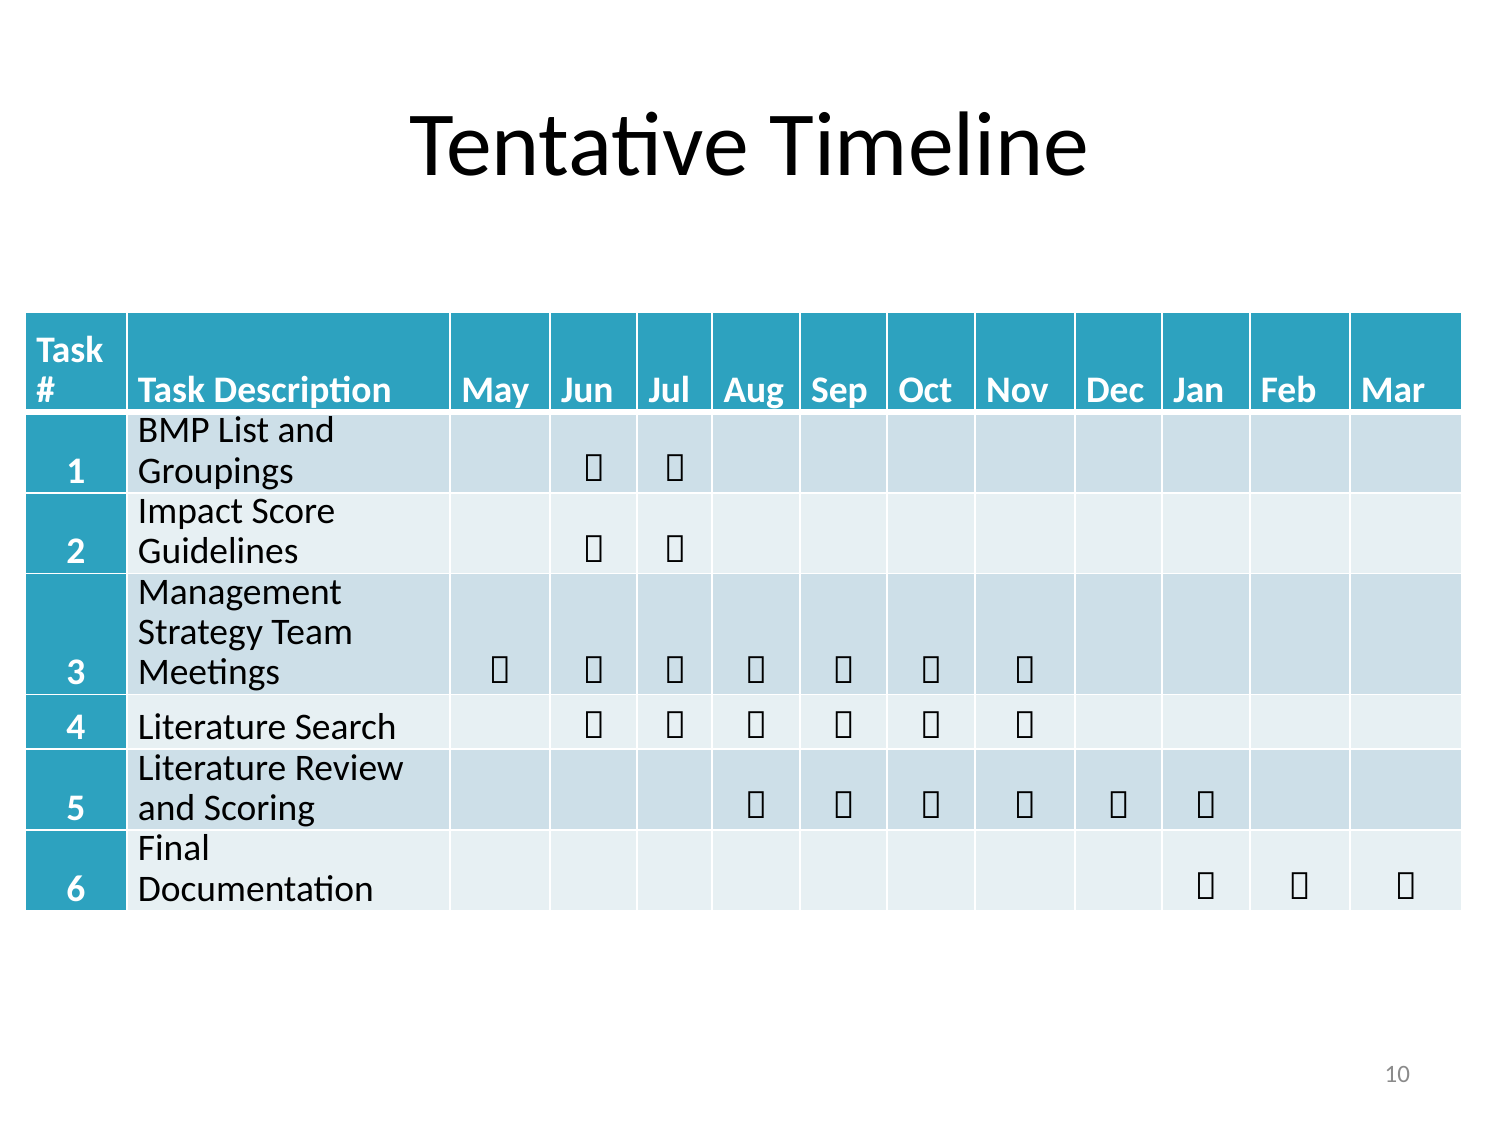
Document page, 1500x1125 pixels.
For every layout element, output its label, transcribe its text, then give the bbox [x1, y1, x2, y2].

table_cell 3 [26, 574, 126, 694]
table_cell [1163, 494, 1249, 573]
table_cell [1251, 750, 1349, 829]
table_header Aug [713, 313, 799, 409]
table_cell  [976, 695, 1074, 748]
table_cell [451, 494, 549, 573]
table_cell  [888, 695, 974, 748]
table_cell  [1251, 831, 1349, 910]
table_cell  [1163, 831, 1249, 910]
table_cell 6 [26, 831, 126, 910]
table_cell  [976, 574, 1074, 694]
table_cell [1351, 415, 1461, 492]
table_header May [451, 313, 549, 409]
table_header Jan [1163, 313, 1249, 409]
table_cell [638, 831, 711, 910]
table_cell [1351, 750, 1461, 829]
table_cell [1351, 494, 1461, 573]
table_cell  [888, 750, 974, 829]
table_cell [451, 831, 549, 910]
table_cell [976, 415, 1074, 492]
title Tentative Timeline [75, 45, 1425, 233]
table_cell  [713, 695, 799, 748]
table_cell [1163, 695, 1249, 748]
table_cell [1076, 494, 1161, 573]
table_cell [976, 494, 1074, 573]
table_header Nov [976, 313, 1074, 409]
table_cell Literature Review and Scoring [128, 750, 449, 829]
table_cell 5 [26, 750, 126, 829]
table_cell [1076, 574, 1161, 694]
table_cell  [551, 415, 636, 492]
table_cell [888, 494, 974, 573]
table_cell Literature Search [128, 695, 449, 748]
table_header Task # [26, 313, 126, 409]
table_cell  [1076, 750, 1161, 829]
table_header Jun [551, 313, 636, 409]
table_cell [713, 415, 799, 492]
table_cell [551, 831, 636, 910]
table_cell [976, 831, 1074, 910]
table_cell  [551, 695, 636, 748]
table_cell [1251, 494, 1349, 573]
table_cell Management Strategy Team Meetings [128, 574, 449, 694]
table_cell [1163, 415, 1249, 492]
table_cell  [638, 574, 711, 694]
table_cell  [713, 574, 799, 694]
table_cell [1076, 831, 1161, 910]
table_cell  [801, 750, 886, 829]
table_cell Impact Score Guidelines [128, 494, 449, 573]
table_cell  [1163, 750, 1249, 829]
table_cell [638, 750, 711, 829]
table_cell [1351, 695, 1461, 748]
table_cell  [888, 574, 974, 694]
table_cell [1251, 695, 1349, 748]
table_cell [713, 494, 799, 573]
table_cell 1 [26, 415, 126, 492]
table_cell [888, 831, 974, 910]
table_cell  [551, 494, 636, 573]
table_cell  [638, 494, 711, 573]
table_cell [451, 415, 549, 492]
table_cell [1251, 415, 1349, 492]
slide_number 10 [1074, 1042, 1425, 1103]
table_cell  [713, 750, 799, 829]
table_header Task Description [128, 313, 449, 409]
table_cell [801, 831, 886, 910]
table_cell [1076, 415, 1161, 492]
table_cell  [801, 695, 886, 748]
table_cell 2 [26, 494, 126, 573]
table_cell [888, 415, 974, 492]
table_cell  [638, 695, 711, 748]
table_cell [1163, 574, 1249, 694]
table_header Dec [1076, 313, 1161, 409]
table_cell [801, 494, 886, 573]
table_cell BMP List and Groupings [128, 415, 449, 492]
table_header Mar [1351, 313, 1461, 409]
table_cell  [551, 574, 636, 694]
table_cell  [638, 415, 711, 492]
table_cell [1351, 574, 1461, 694]
table_cell  [976, 750, 1074, 829]
table_cell [451, 695, 549, 748]
table_cell [713, 831, 799, 910]
table_header Sep [801, 313, 886, 409]
table_cell  [1351, 831, 1461, 910]
table_header Feb [1251, 313, 1349, 409]
table_cell  [801, 574, 886, 694]
table_header Oct [888, 313, 974, 409]
table_cell [1251, 574, 1349, 694]
table_cell [451, 750, 549, 829]
table_cell [801, 415, 886, 492]
table_cell 4 [26, 695, 126, 748]
table_header Jul [638, 313, 711, 409]
table_cell Final Documentation [128, 831, 449, 910]
table_cell [1076, 695, 1161, 748]
table_cell [551, 750, 636, 829]
table_cell  [451, 574, 549, 694]
